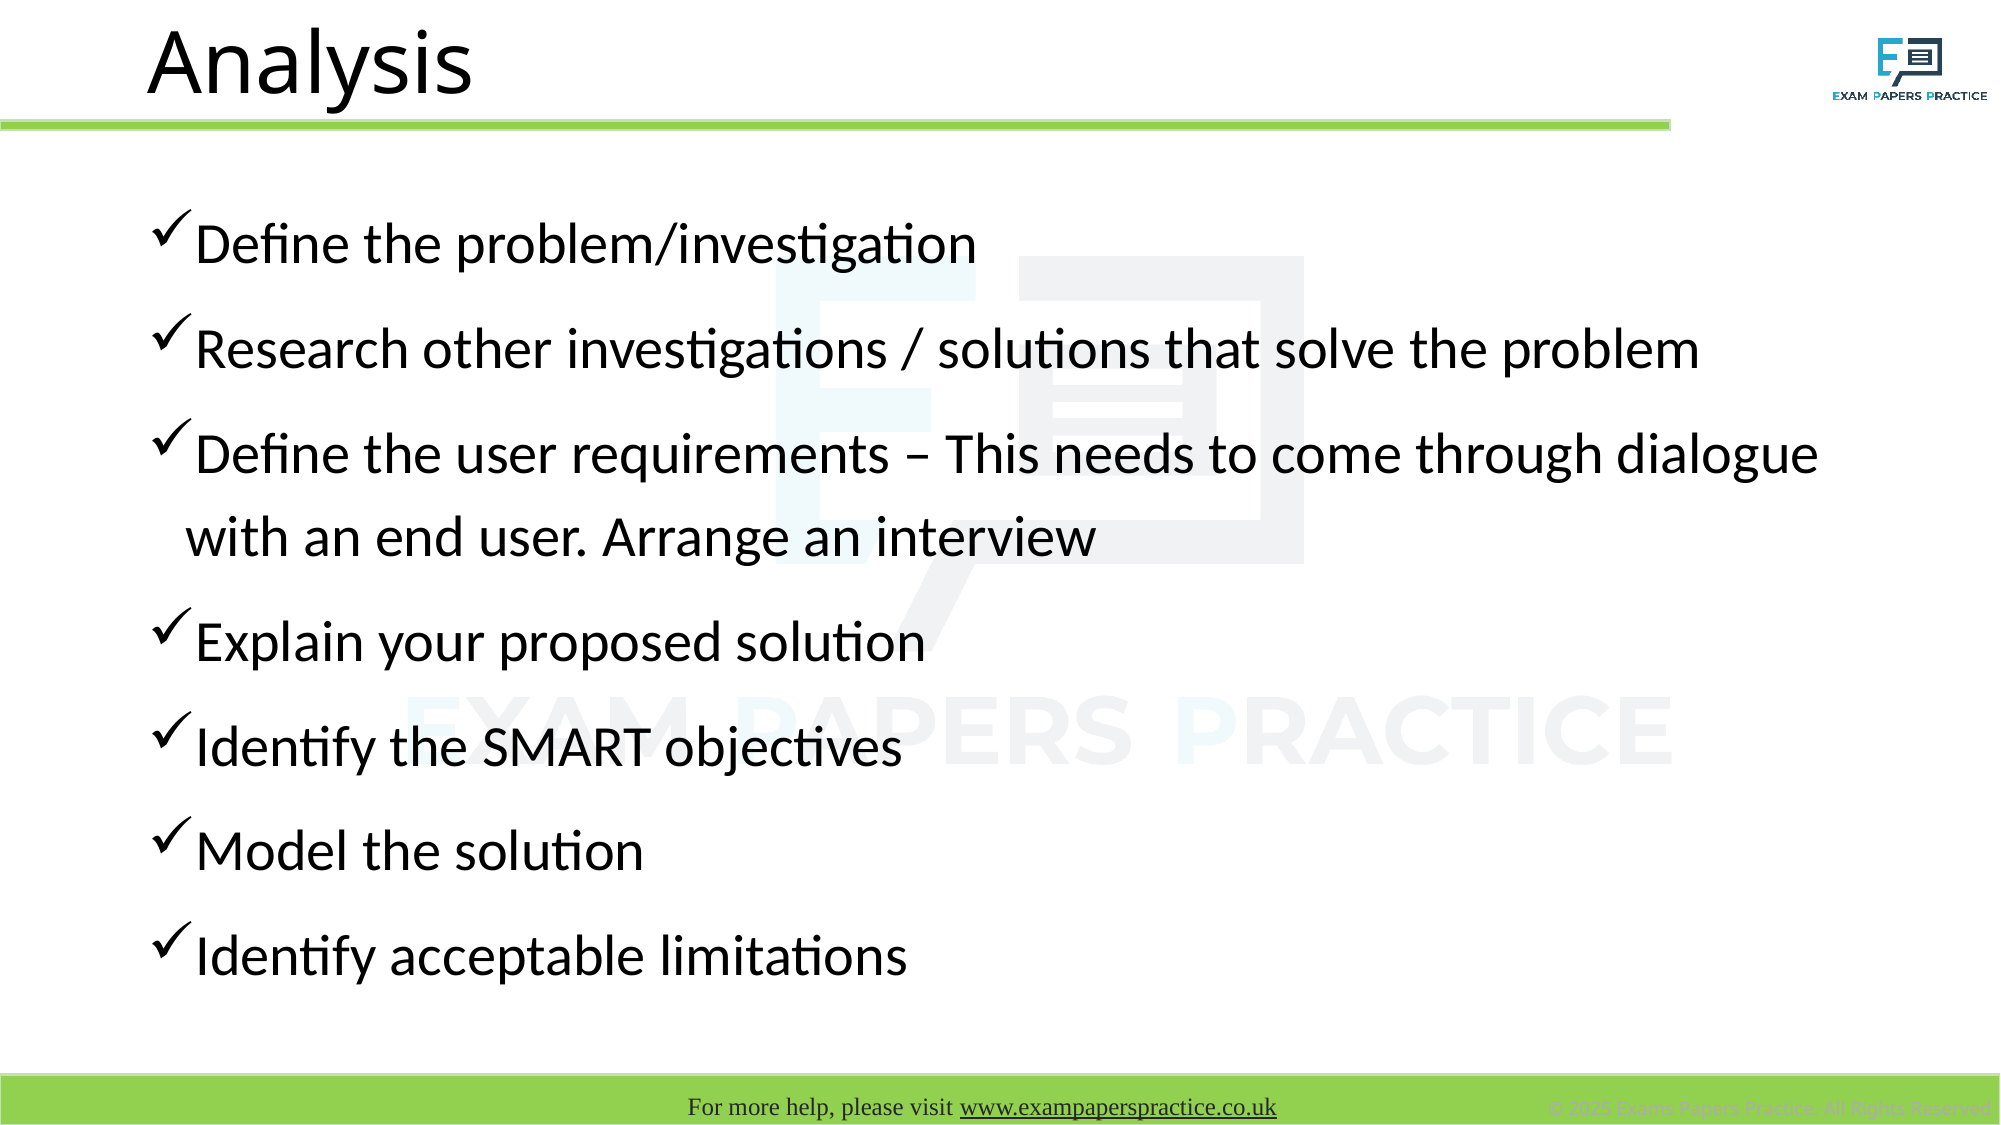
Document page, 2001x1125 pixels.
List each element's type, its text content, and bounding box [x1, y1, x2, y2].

title Analysis [132, 11, 1858, 121]
list Define the problem/investigation Research other investigations / solutions that solve the problem Define the user requirements – This needs to come through dialogue with an end user. Arrange an interview Explain your proposed solution Identify the SMART objectives Model the solution Identify acceptable limitations [132, 184, 1858, 1029]
